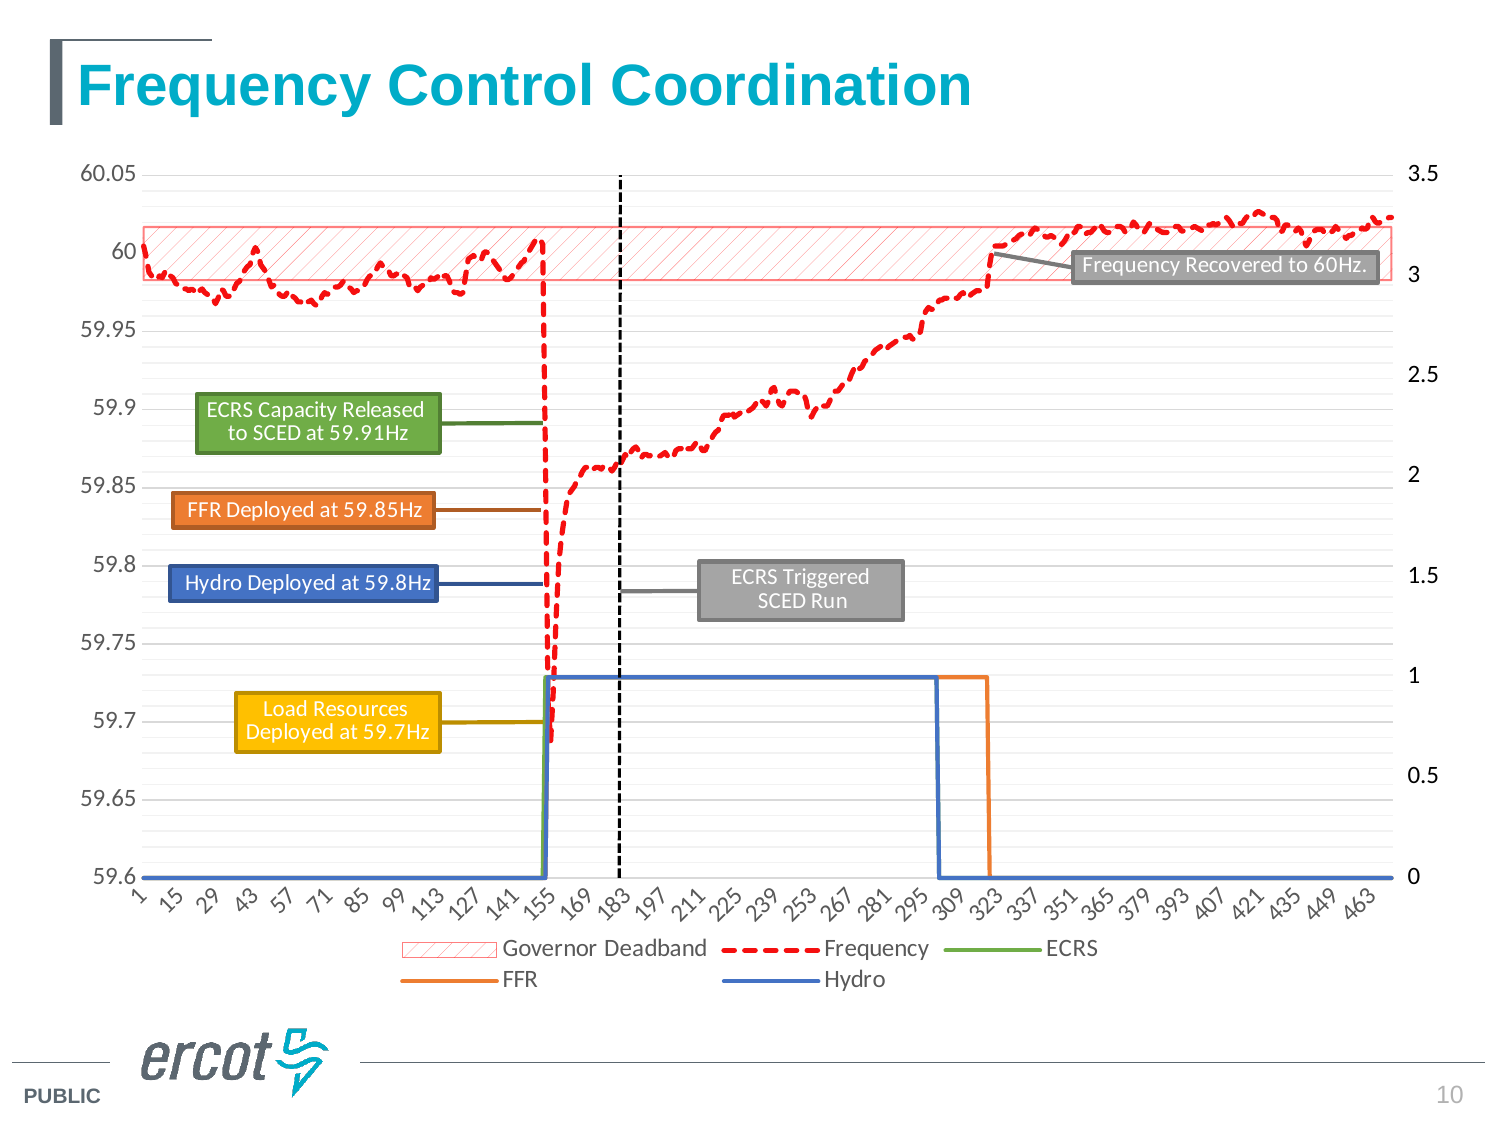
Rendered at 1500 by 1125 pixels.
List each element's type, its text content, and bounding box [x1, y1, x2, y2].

slide_number 10 [1412, 1076, 1488, 1112]
chart [49, 149, 1451, 1001]
picture [137, 1024, 332, 1100]
title Frequency Control Coordination [62, 39, 1450, 125]
